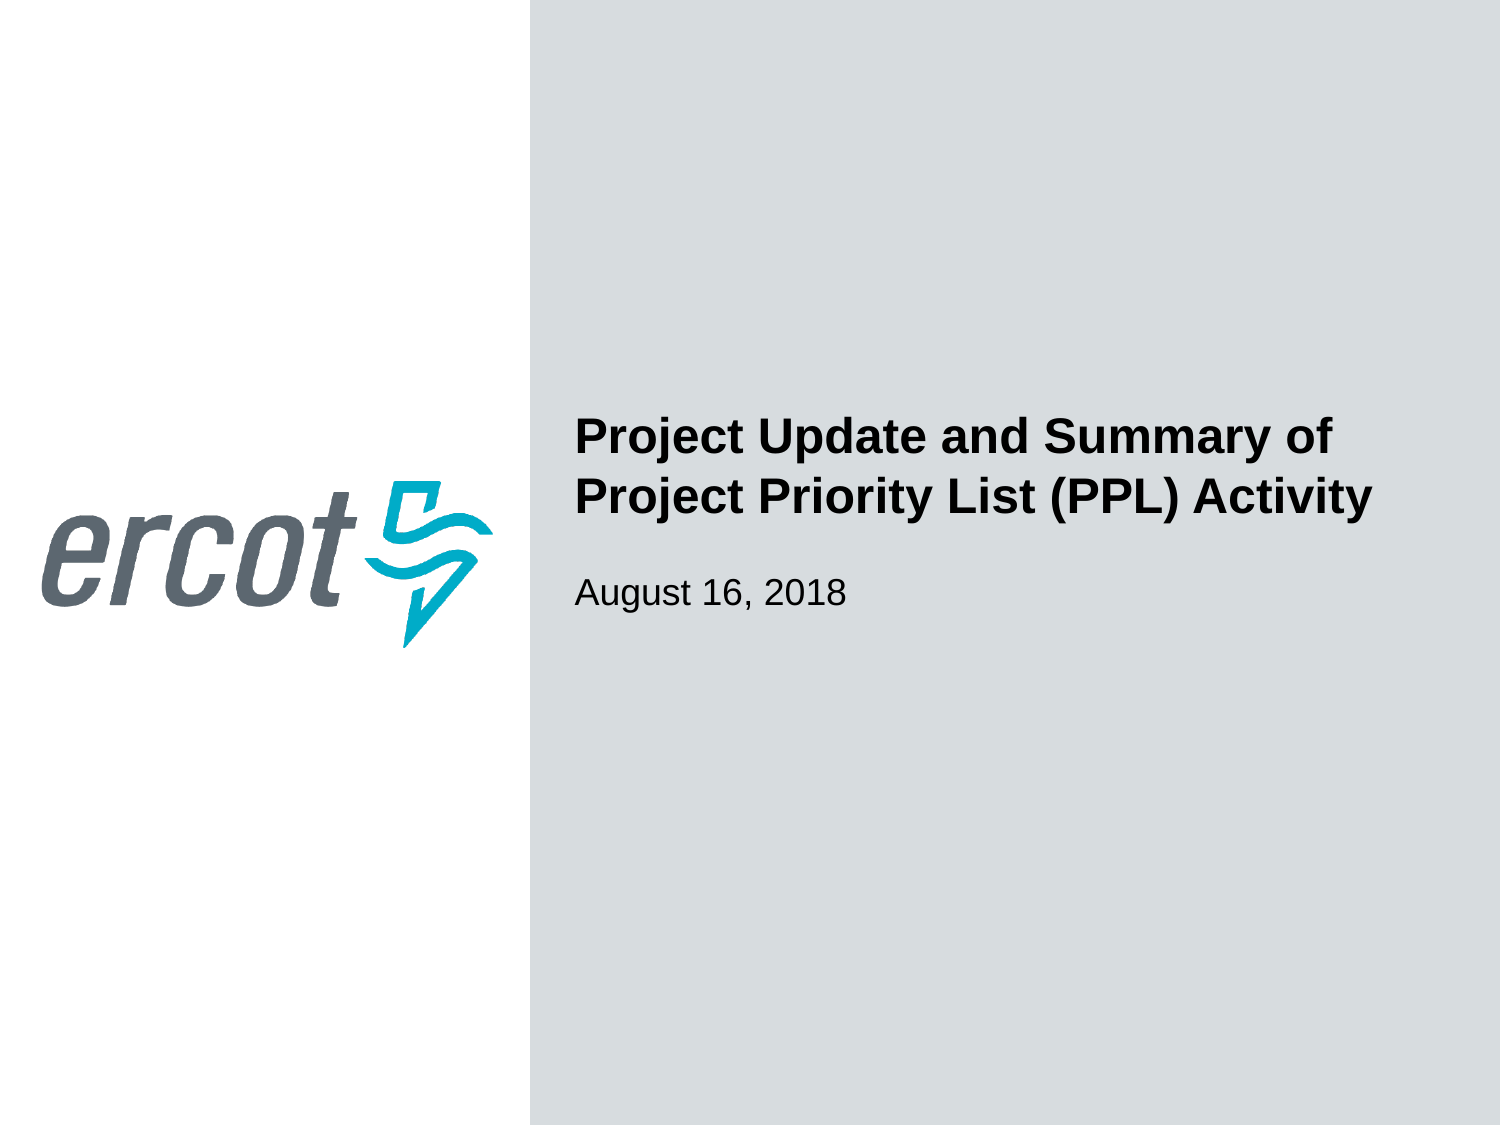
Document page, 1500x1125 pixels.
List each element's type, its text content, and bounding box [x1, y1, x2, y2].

text_box Project Update and Summary of Project Priority List (PPL) Activity August 16, 2018 [559, 395, 1486, 621]
picture [32, 471, 501, 654]
